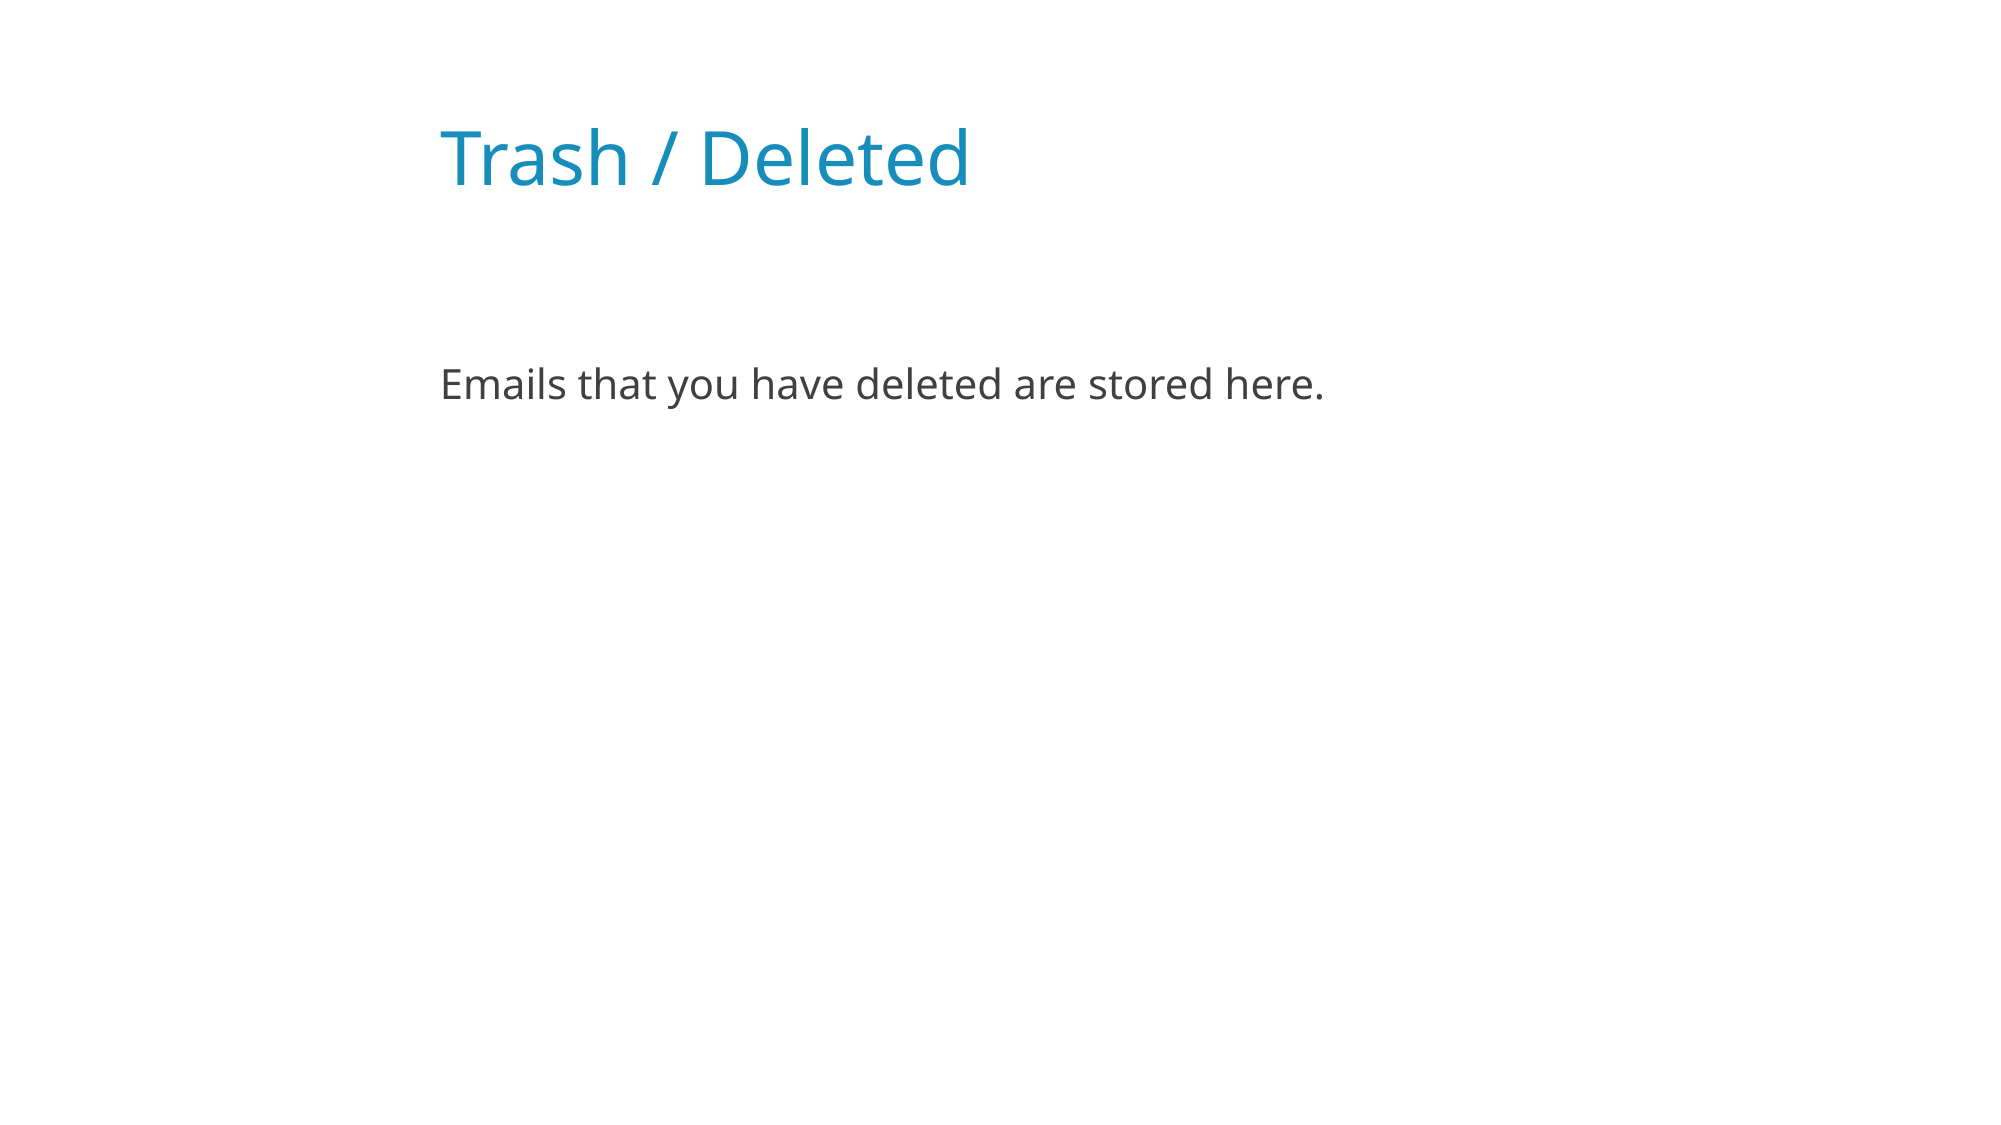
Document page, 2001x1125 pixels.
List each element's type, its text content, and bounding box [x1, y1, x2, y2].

list Emails that you have deleted are stored here. [424, 350, 1888, 1074]
title Trash / Deleted [425, 102, 1888, 313]
